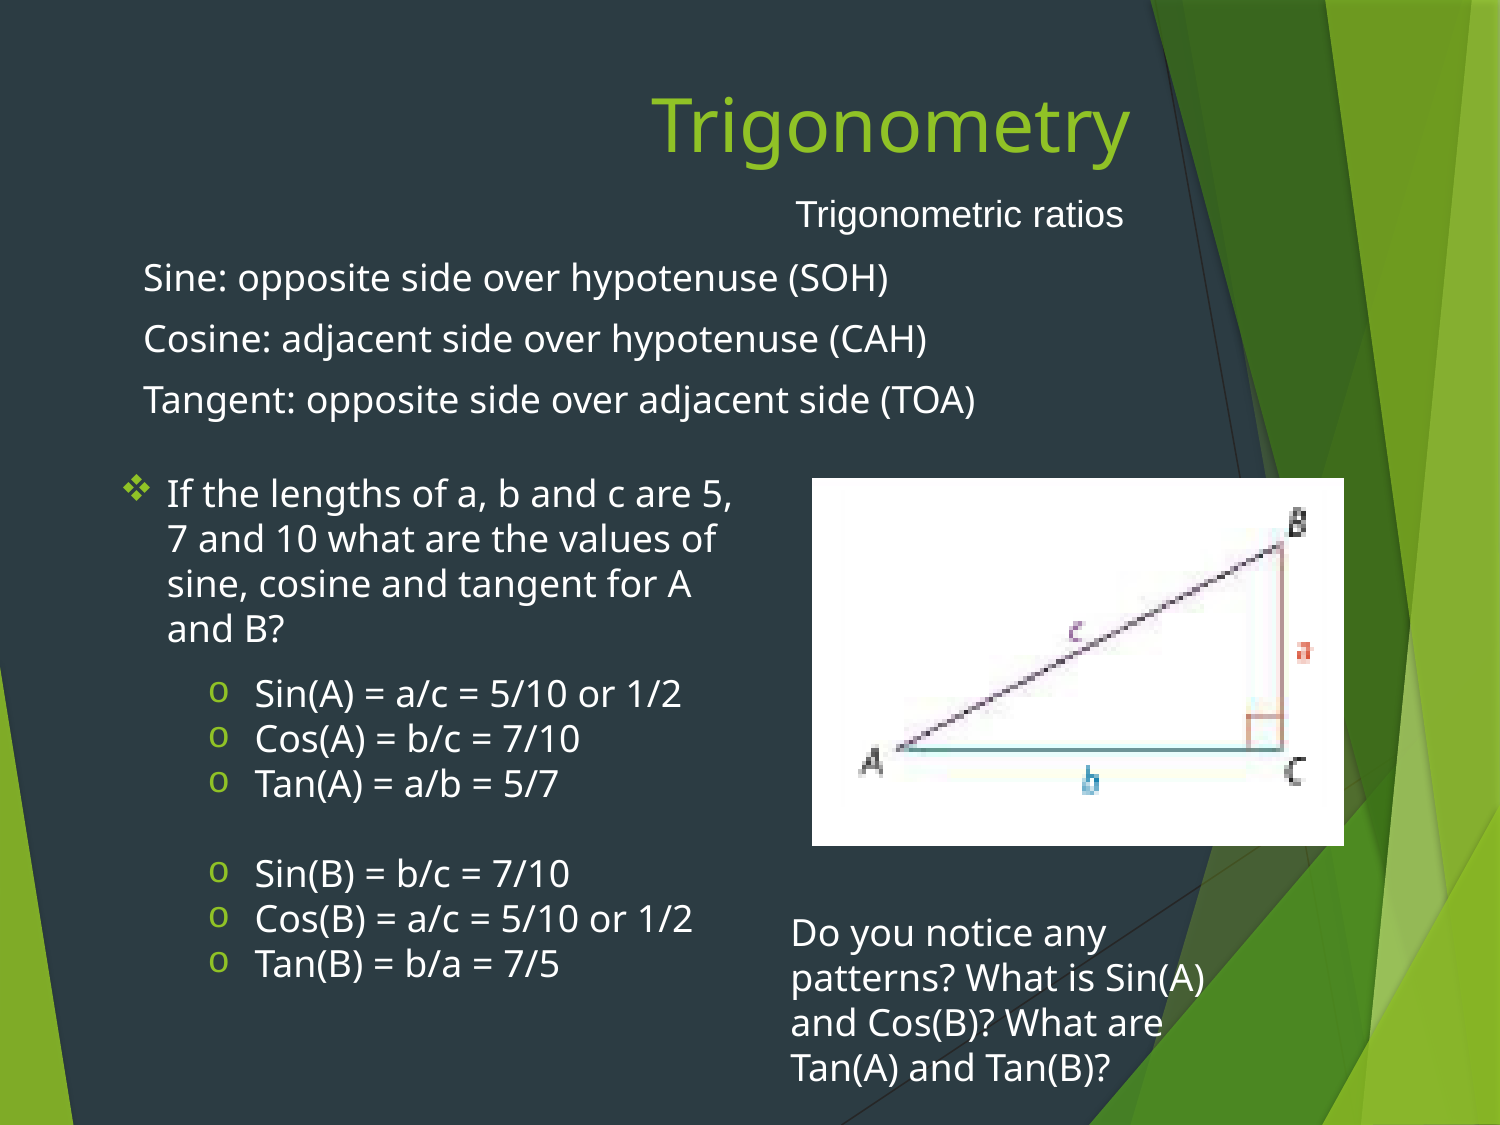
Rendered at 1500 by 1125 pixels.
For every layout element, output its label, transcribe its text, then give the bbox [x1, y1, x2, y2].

title Trigonometry [105, 70, 1147, 183]
picture [811, 478, 1345, 847]
text_box If the lengths of a, b and c are 5, 7 and 10 what are the values of sine, cosine and tangent for A and B? [105, 462, 778, 658]
text_box Do you notice any patterns? What is Sin(A) and Cos(B)? What are Tan(A) and Tan(B)? [775, 901, 1282, 1097]
text_box Sin(A) = a/c = 5/10 or 1/2 Cos(A) = b/c = 7/10 Tan(A) = a/b = 5/7 Sin(B) = b/c = 7/10 Cos(B) = a/c = 5/10 or 1/2 Tan(B) = b/a = 7/5 [117, 662, 710, 1038]
text_box Trigonometric ratios [780, 182, 1140, 243]
list Sine: opposite side over hypotenuse (SOH) Cosine: adjacent side over hypotenuse (CAH) Tangent: opposite side over adjacent side (TOA) [99, 243, 1050, 402]
